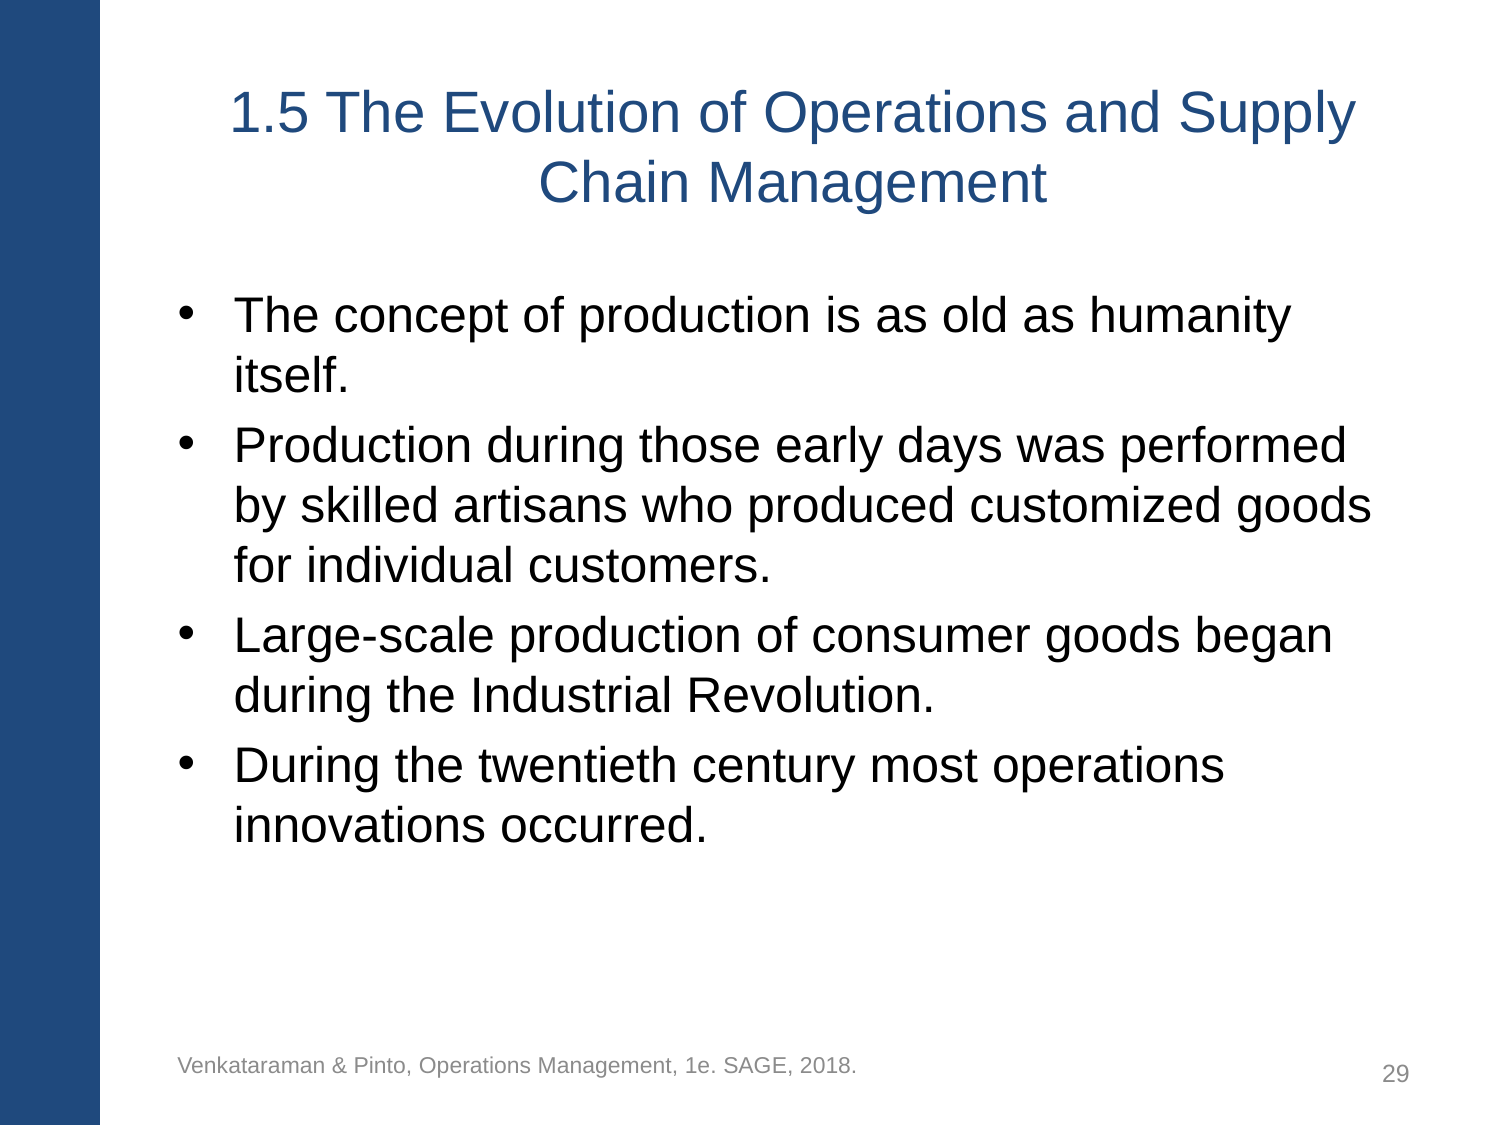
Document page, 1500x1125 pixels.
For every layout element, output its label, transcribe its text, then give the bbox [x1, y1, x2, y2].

list The concept of production is as old as humanity itself. Production during those early days was performed by skilled artisans who produced customized goods for individual customers. Large-scale production of consumer goods began during the Industrial Revolution. During the twentieth century most operations innovations occurred. [162, 275, 1425, 1005]
footer Venkataraman & Pinto, Operations Management, 1e. SAGE, 2018. [162, 1042, 1313, 1103]
title 1.5 The Evolution of Operations and Supply Chain Management [162, 50, 1425, 238]
slide_number 29 [1350, 1042, 1425, 1103]
